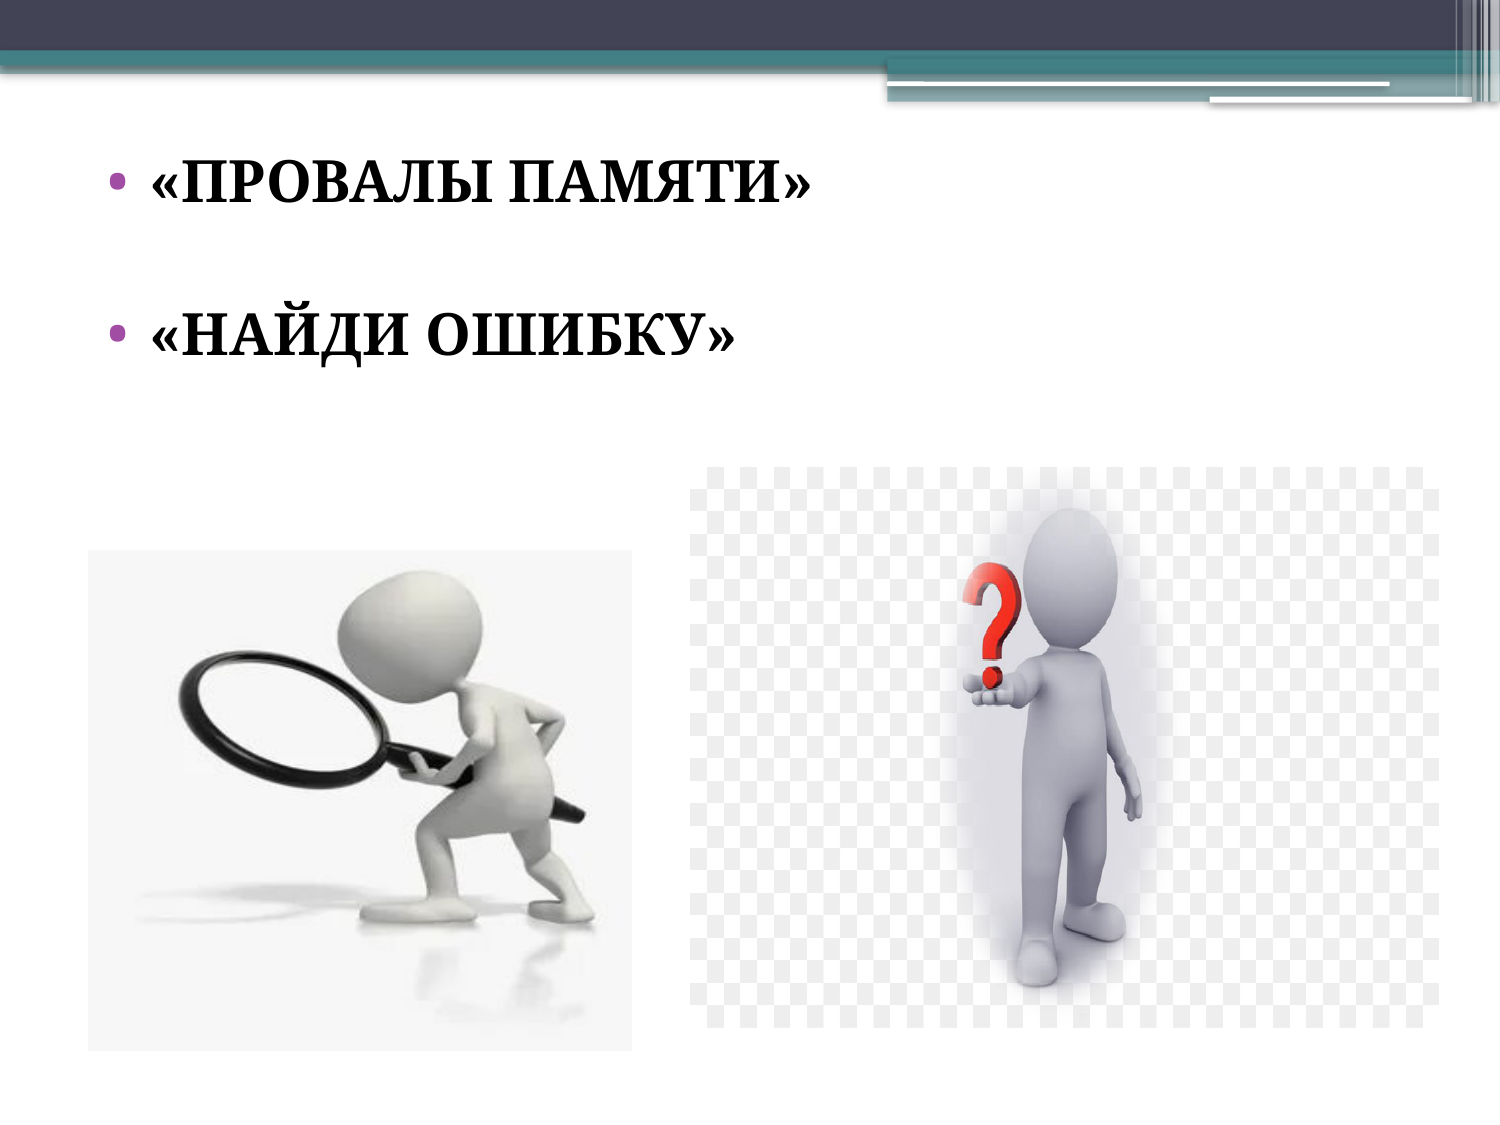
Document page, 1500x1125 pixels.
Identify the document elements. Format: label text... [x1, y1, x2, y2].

picture [88, 550, 633, 1051]
picture [690, 467, 1439, 1028]
list «ПРОВАЛЫ ПАМЯТИ» «НАЙДИ ОШИБКУ» [75, 137, 1425, 1079]
